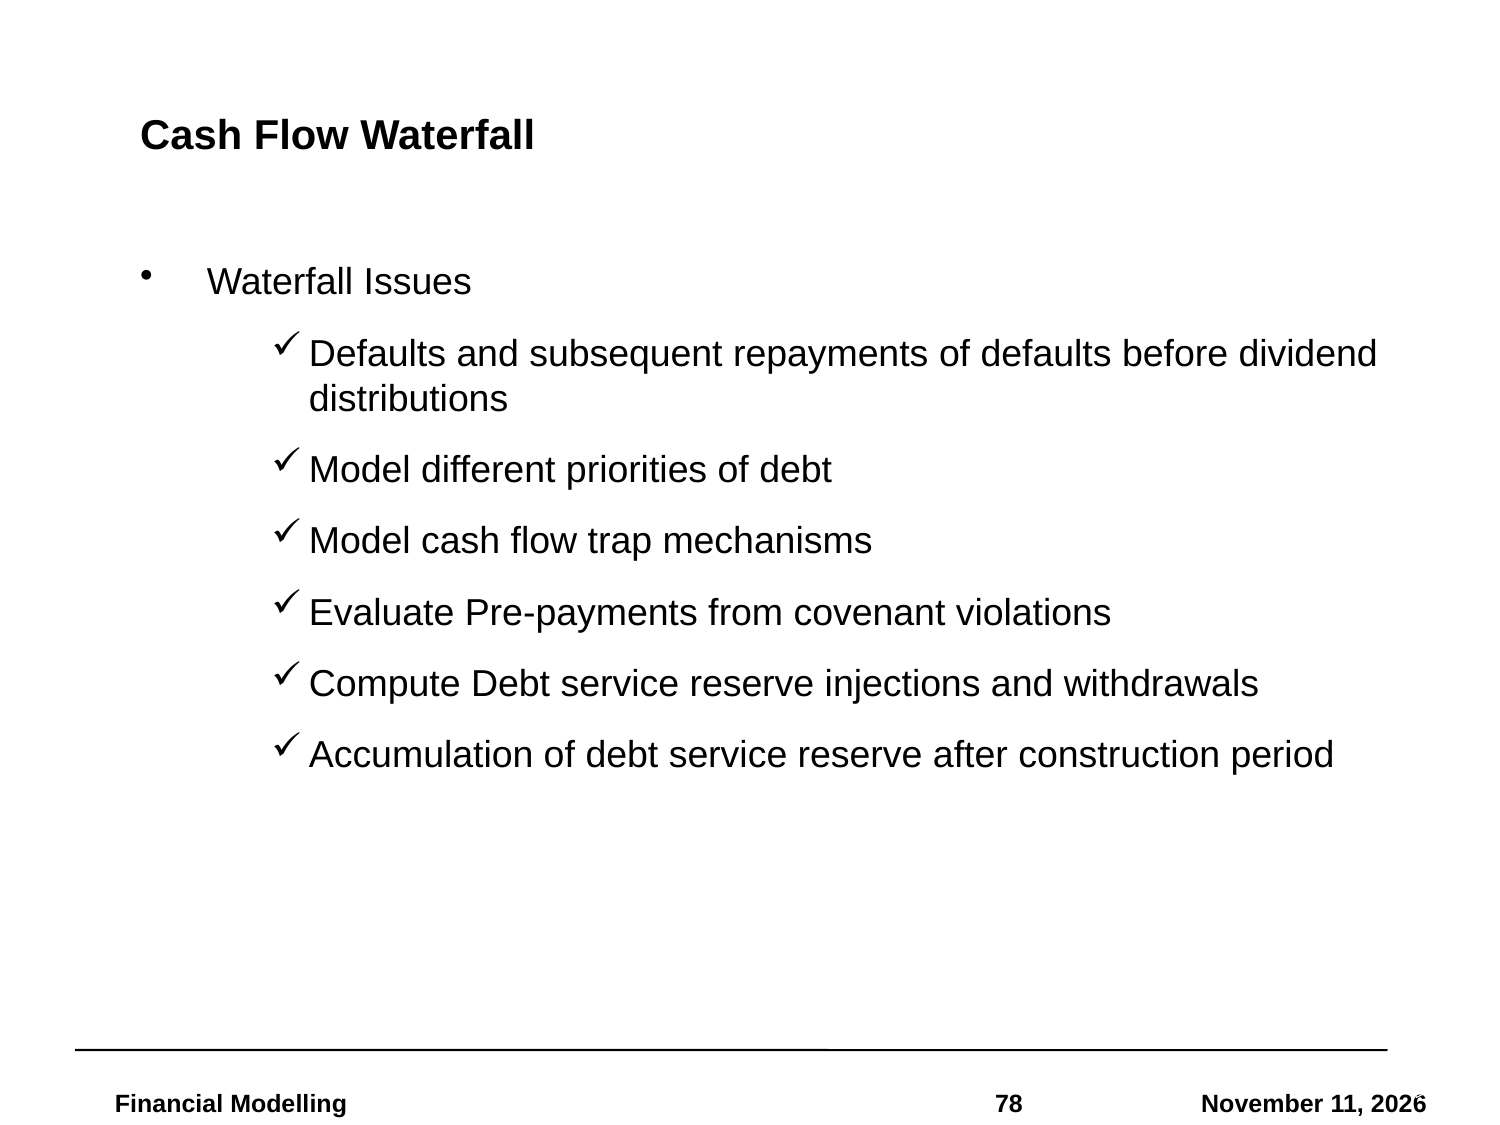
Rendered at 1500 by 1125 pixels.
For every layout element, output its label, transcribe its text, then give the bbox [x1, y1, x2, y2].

title Cash Flow Waterfall [124, 99, 1413, 226]
list Waterfall Issues Defaults and subsequent repayments of defaults before dividend distributions Model different priorities of debt Model cash flow trap mechanisms Evaluate Pre-payments from covenant violations Compute Debt service reserve injections and withdrawals Accumulation of debt service reserve after construction period [124, 249, 1413, 1001]
